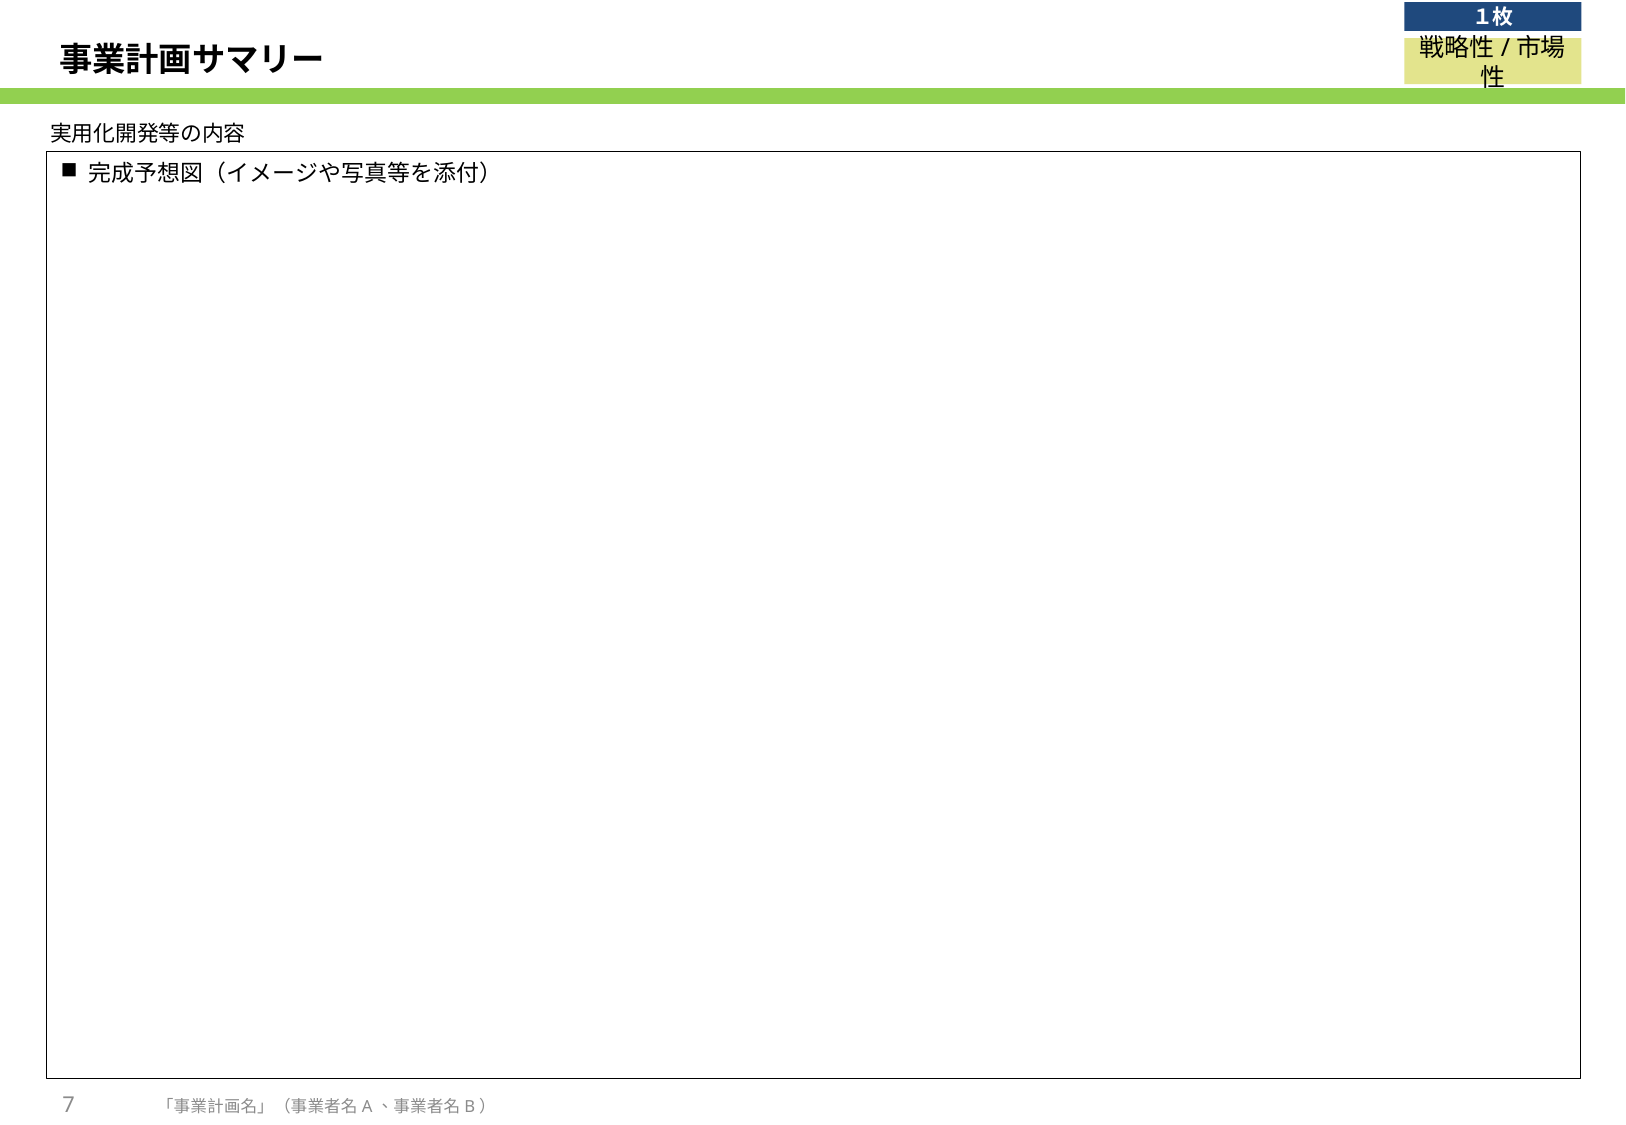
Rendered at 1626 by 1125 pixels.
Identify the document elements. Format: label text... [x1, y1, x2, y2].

text_box 戦略性/市場性 [1402, 36, 1584, 86]
text_box 実用化開発等の内容 [44, 113, 252, 149]
footer 「事業計画名」（事業者名A、事業者名B） [151, 1082, 1581, 1125]
slide_number 7 [56, 1082, 151, 1125]
text_box １枚 [1404, 2, 1582, 31]
title 事業計画サマリー [44, 30, 1581, 89]
text_box 完成予想図（イメージや写真等を添付） [44, 149, 1582, 1080]
